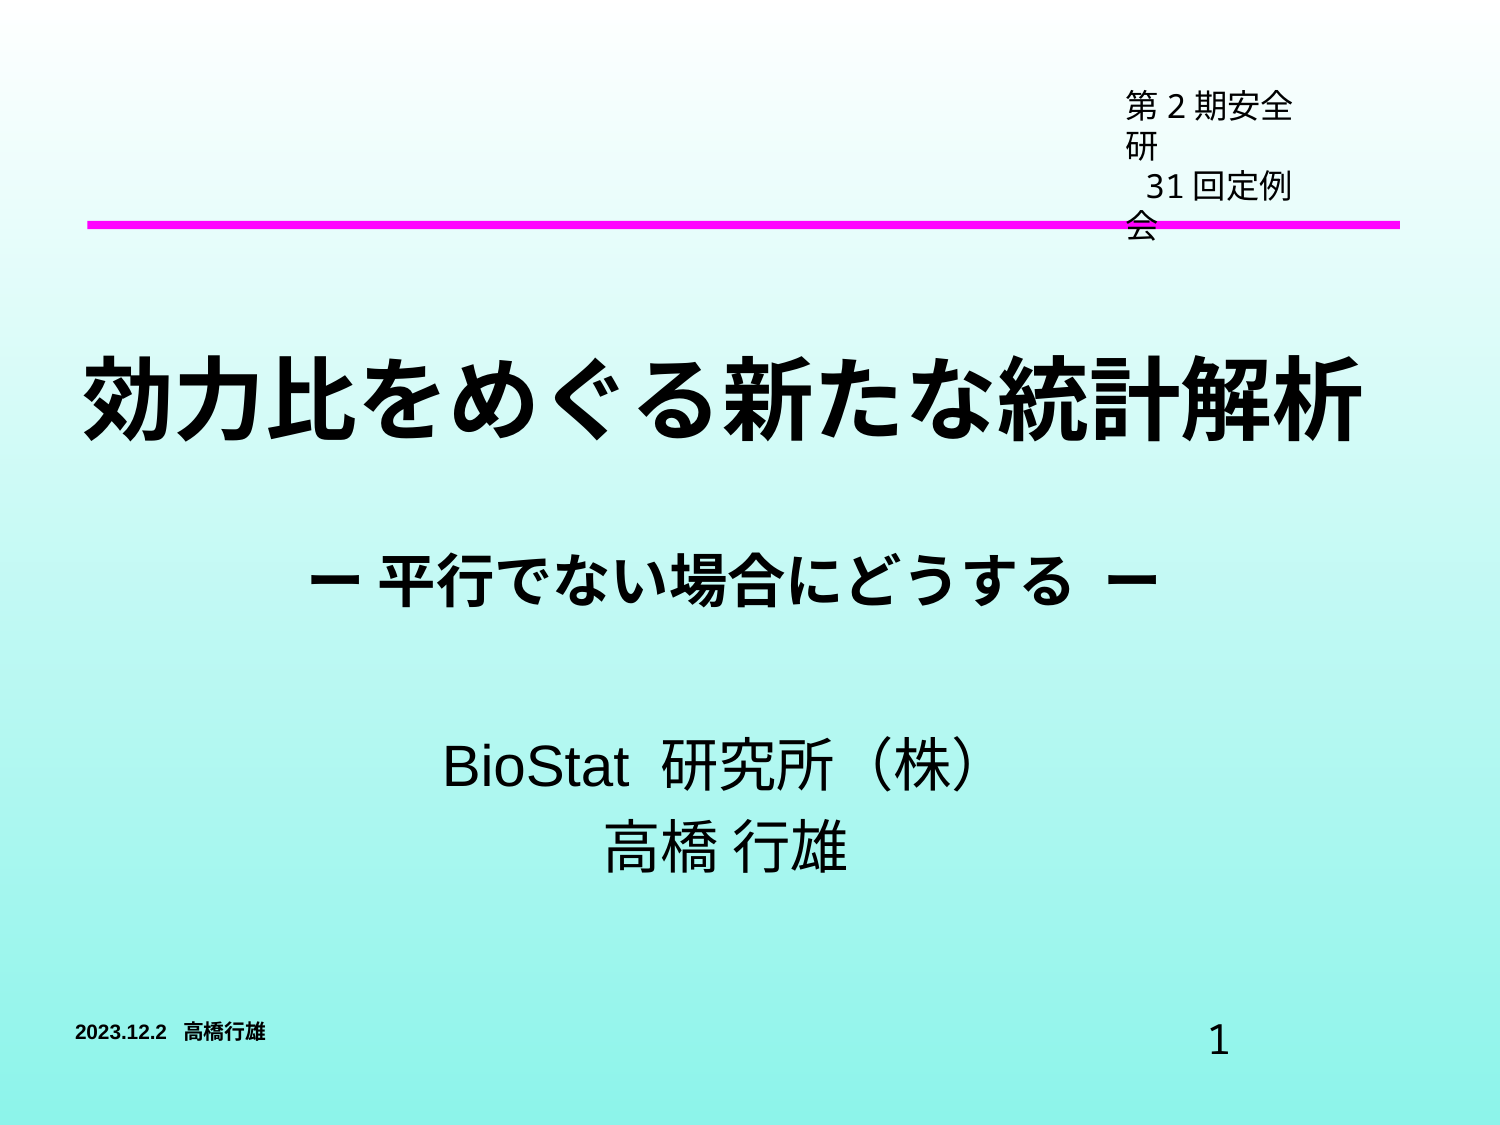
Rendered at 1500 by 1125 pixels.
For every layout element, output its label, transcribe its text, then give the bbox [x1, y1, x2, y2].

title 効力比をめぐる新たな統計解析 [29, 308, 1418, 486]
text_box 第2期安全研 31回定例会 [1110, 78, 1335, 253]
text_box ー 平行でない場合にどうする ー [31, 507, 1437, 652]
subtitle BioStat 研究所（株） 高橋 行雄 [200, 721, 1251, 935]
